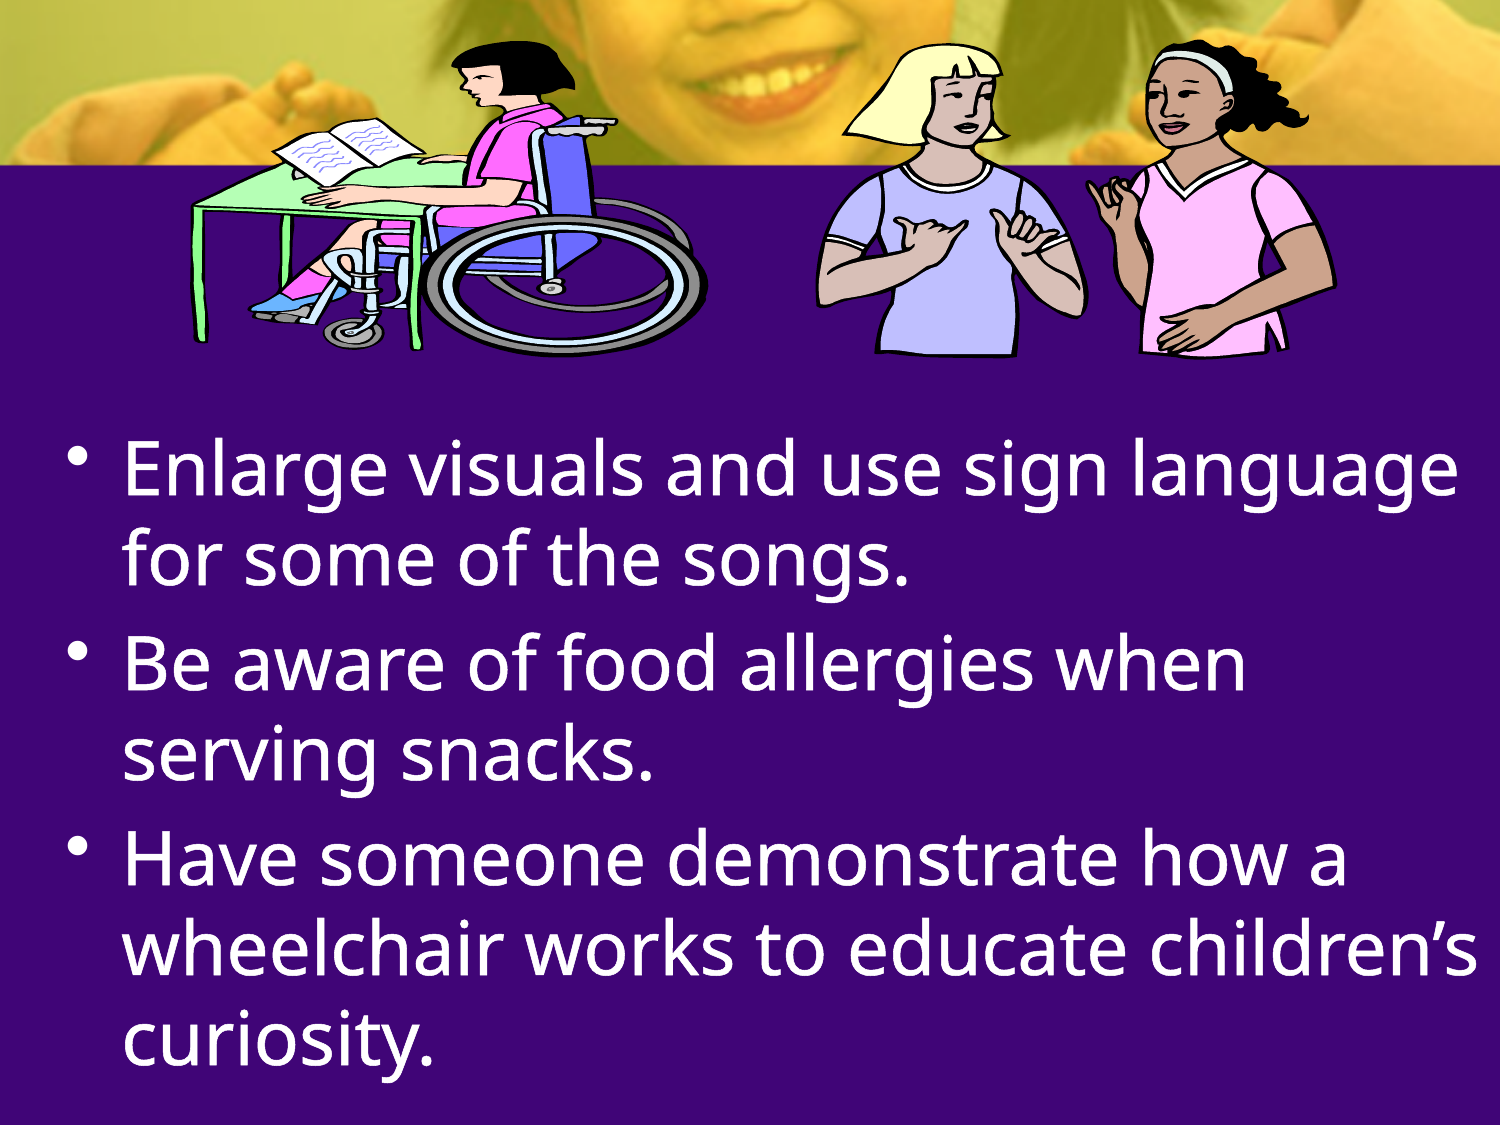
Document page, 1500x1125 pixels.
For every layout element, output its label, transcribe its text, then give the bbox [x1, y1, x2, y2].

picture [0, 0, 1500, 1125]
list Enlarge visuals and use sign language for some of the songs. Be aware of food allergies when serving snacks. Have someone demonstrate how a wheelchair works to educate children’s curiosity. [49, 412, 1500, 1038]
